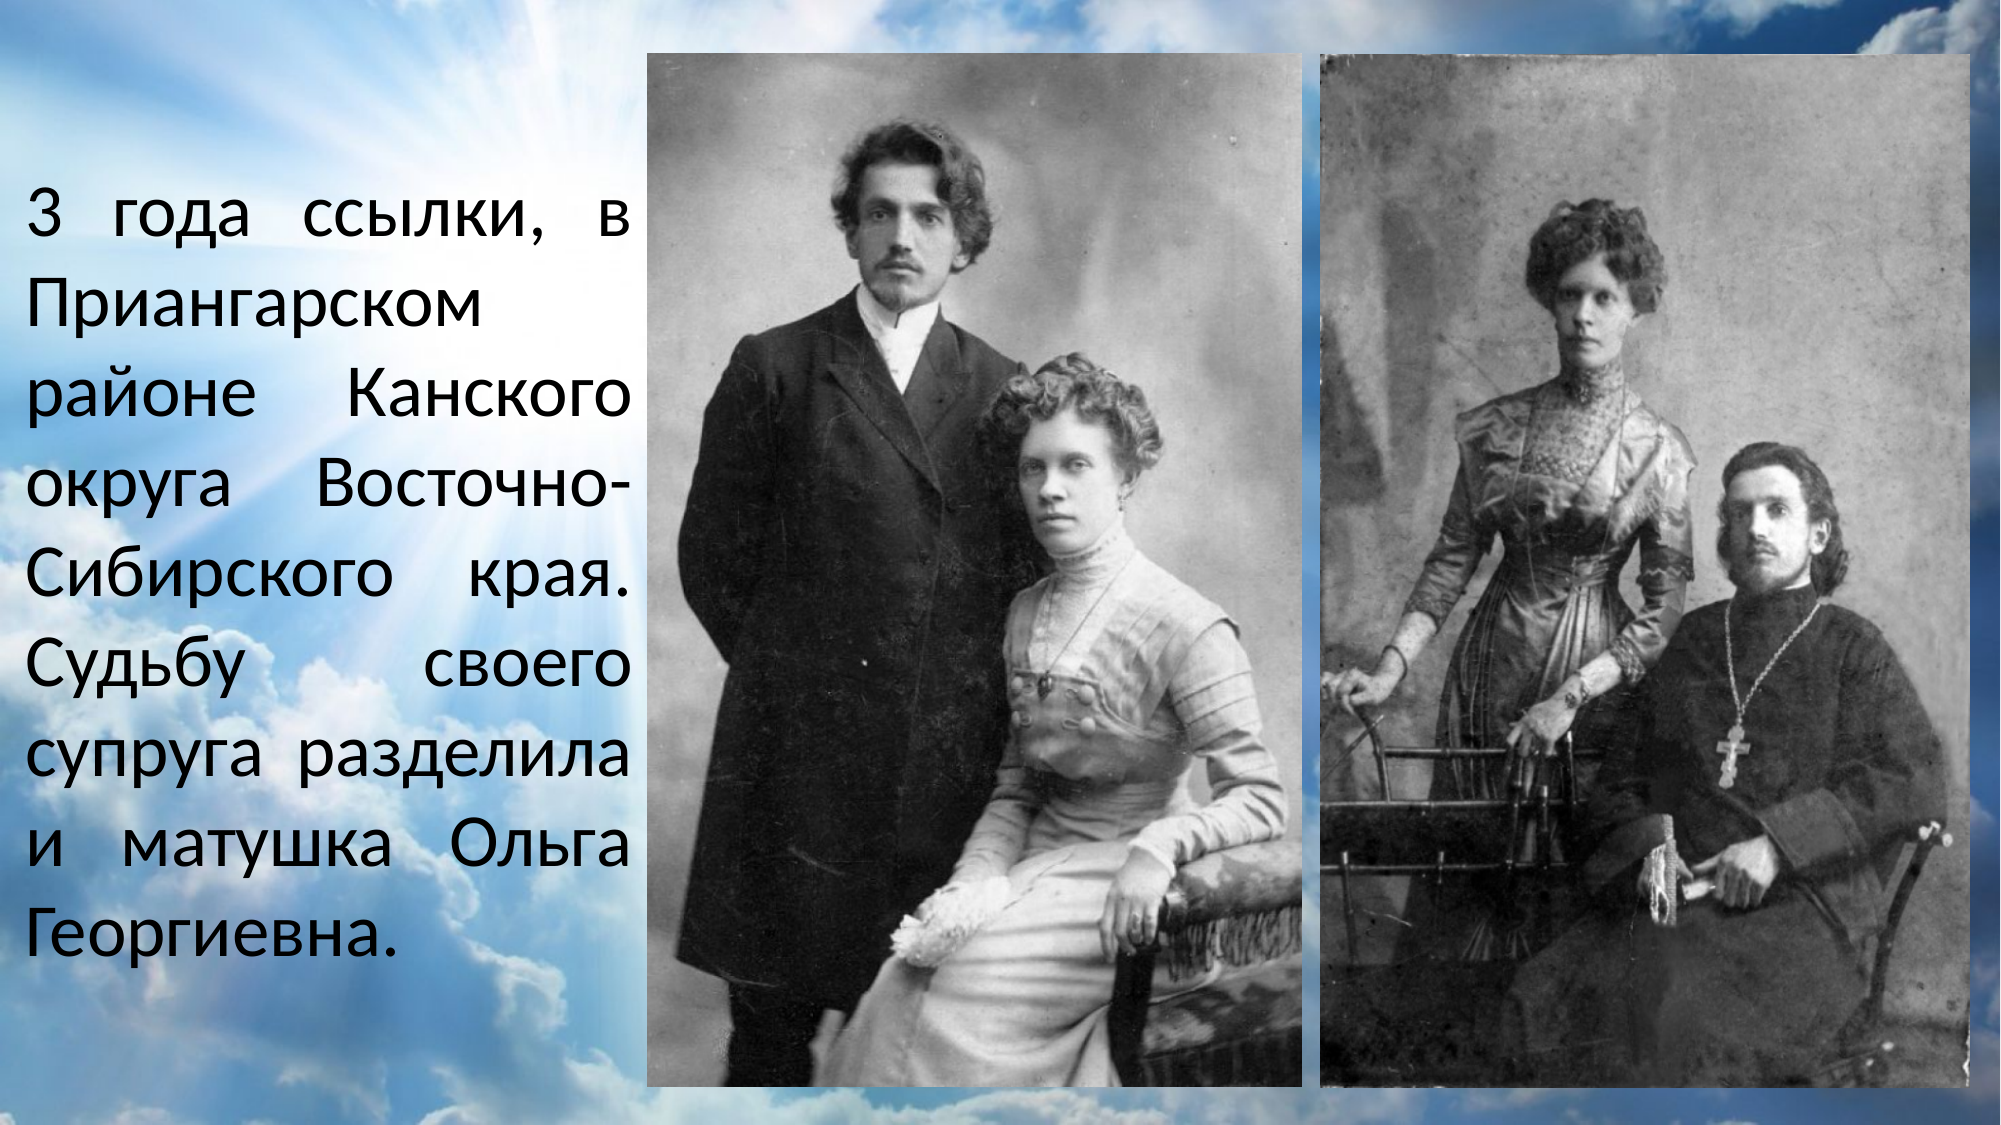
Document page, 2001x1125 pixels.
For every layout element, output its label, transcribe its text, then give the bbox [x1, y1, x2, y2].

picture [0, 0, 2001, 1125]
text_box 3 года ссылки, в Приангарском районе Канского округа Восточно-Сибирского края. Судьбу своего супруга разделила и матушка Ольга Георгиевна. [10, 153, 647, 979]
